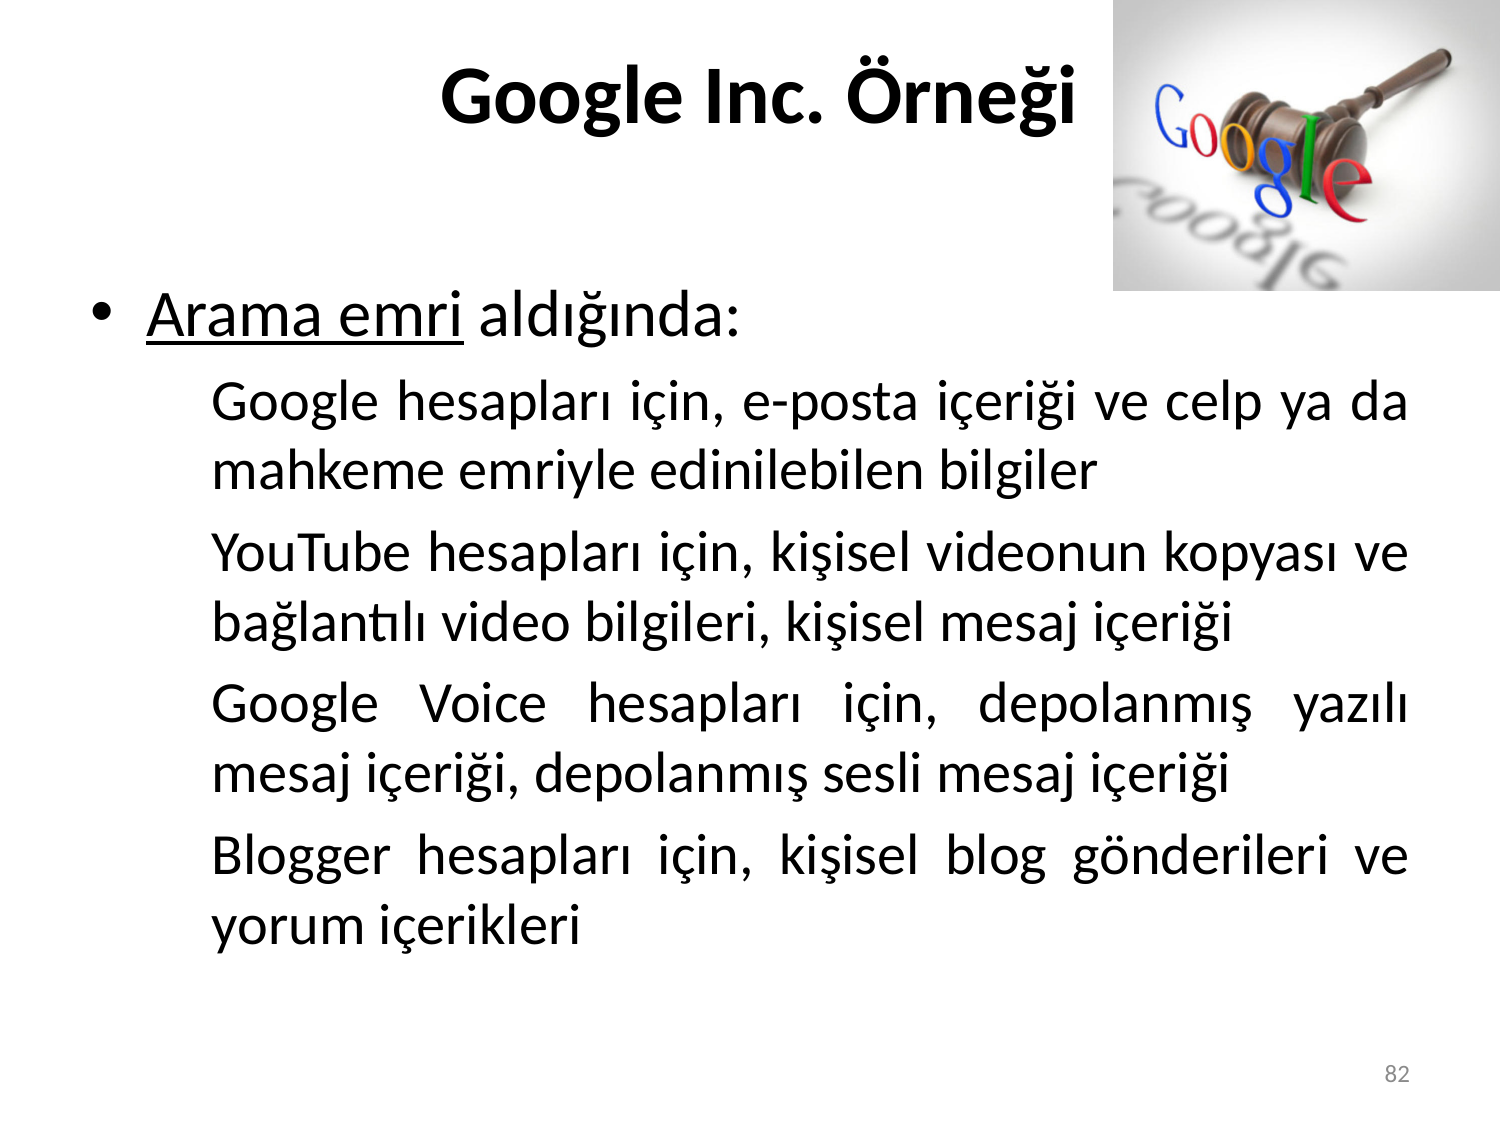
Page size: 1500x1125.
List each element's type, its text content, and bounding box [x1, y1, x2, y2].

title Google Inc. Örneği [75, 33, 1108, 221]
picture [1113, 0, 1500, 291]
slide_number 82 [1074, 1042, 1425, 1103]
list Arama emri aldığında: Google hesapları için, e-posta içeriği ve celp ya da mahkeme emriyle edinilebilen bilgiler YouTube hesapları için, kişisel videonun kopyası ve bağlantılı video bilgileri, kişisel mesaj içeriği Google Voice hesapları için, depolanmış yazılı mesaj içeriği, depolanmış sesli mesaj içeriği Blogger hesapları için, kişisel blog gönderileri ve yorum içerikleri [75, 262, 1425, 1063]
